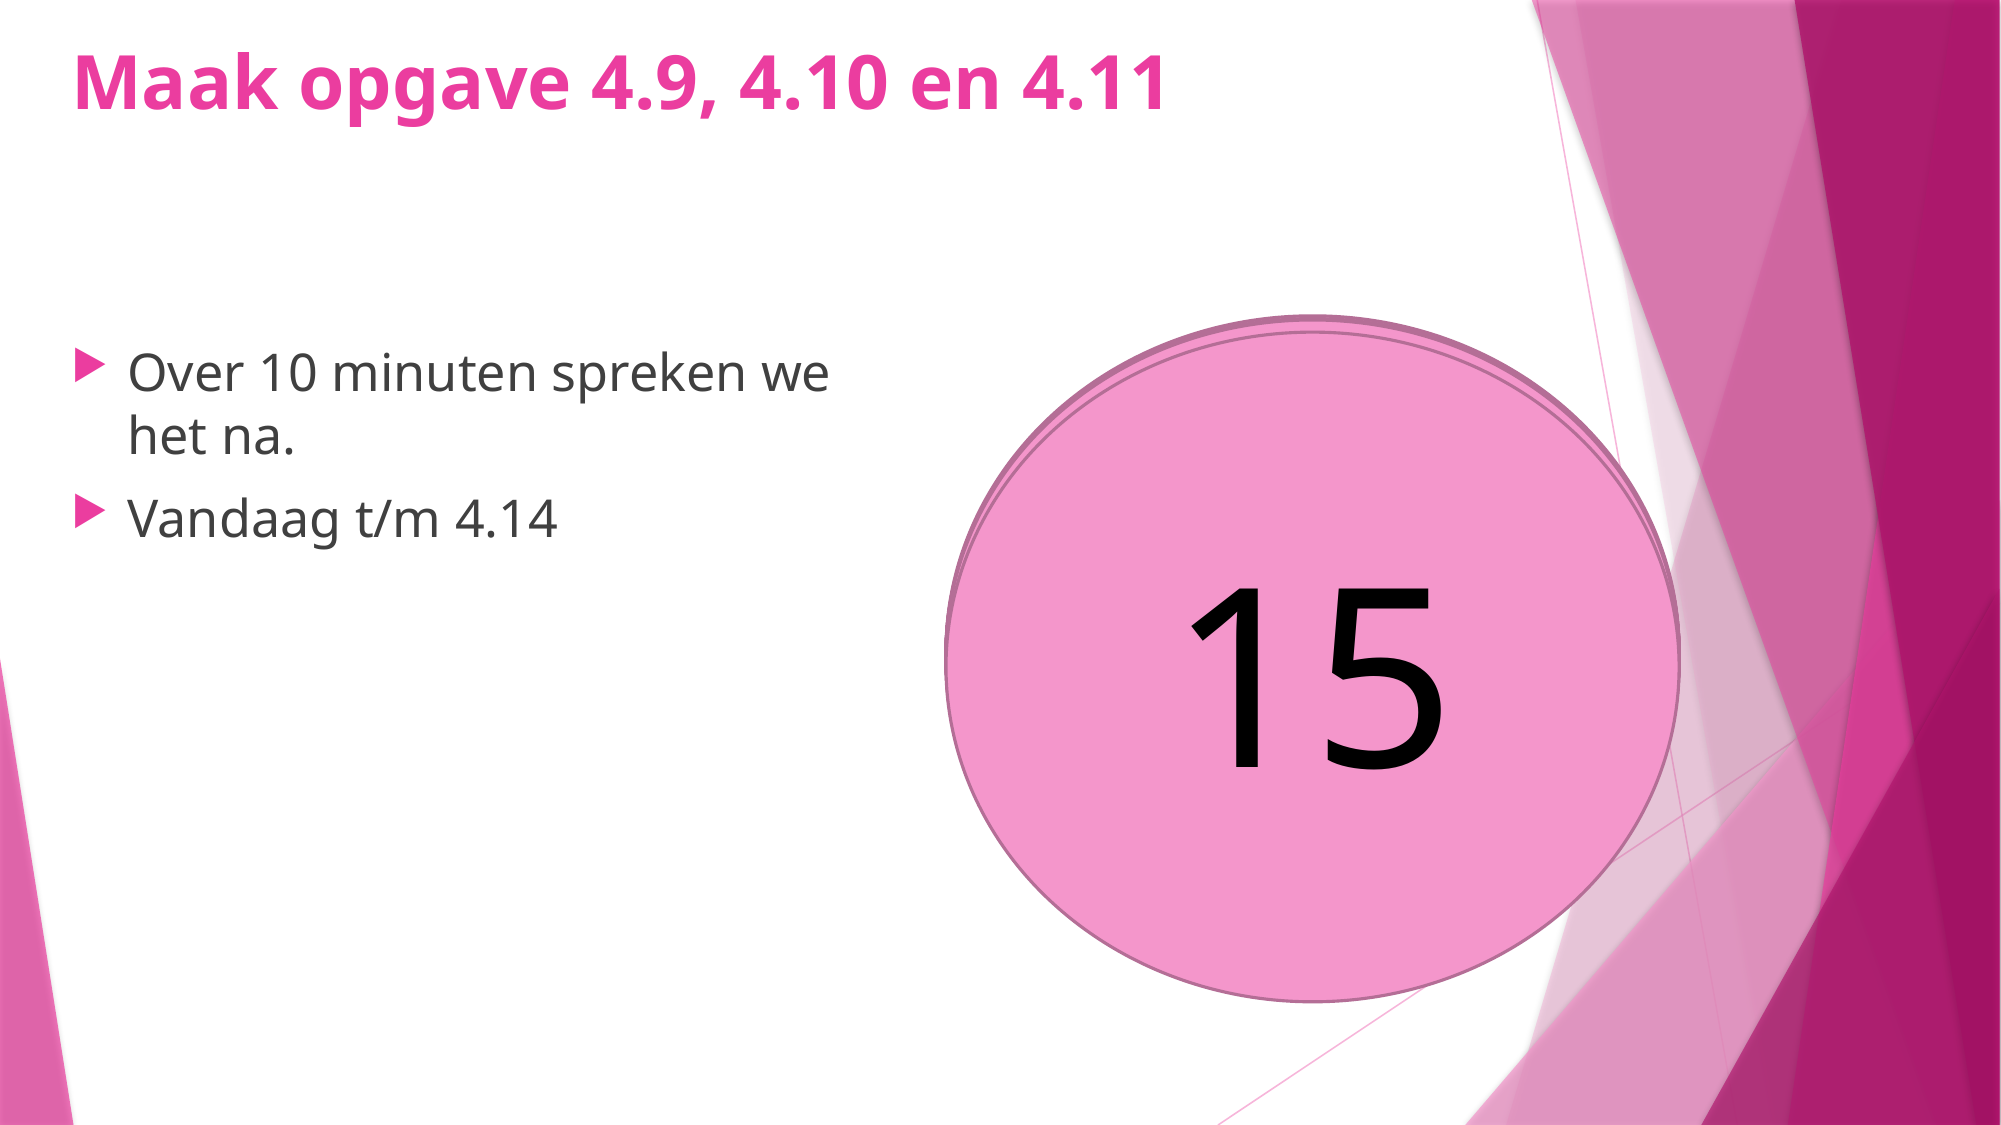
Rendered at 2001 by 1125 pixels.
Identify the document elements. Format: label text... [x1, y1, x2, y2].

text_box 15 [944, 330, 1681, 1004]
title Maak opgave 4.9, 4.10 en 4.11 [56, 27, 1522, 319]
text_box 14 [944, 318, 1681, 648]
list Over 10 minuten spreken we het na. Vandaag t/m 4.14 [56, 332, 865, 1112]
text_box 10 [959, 314, 1668, 562]
